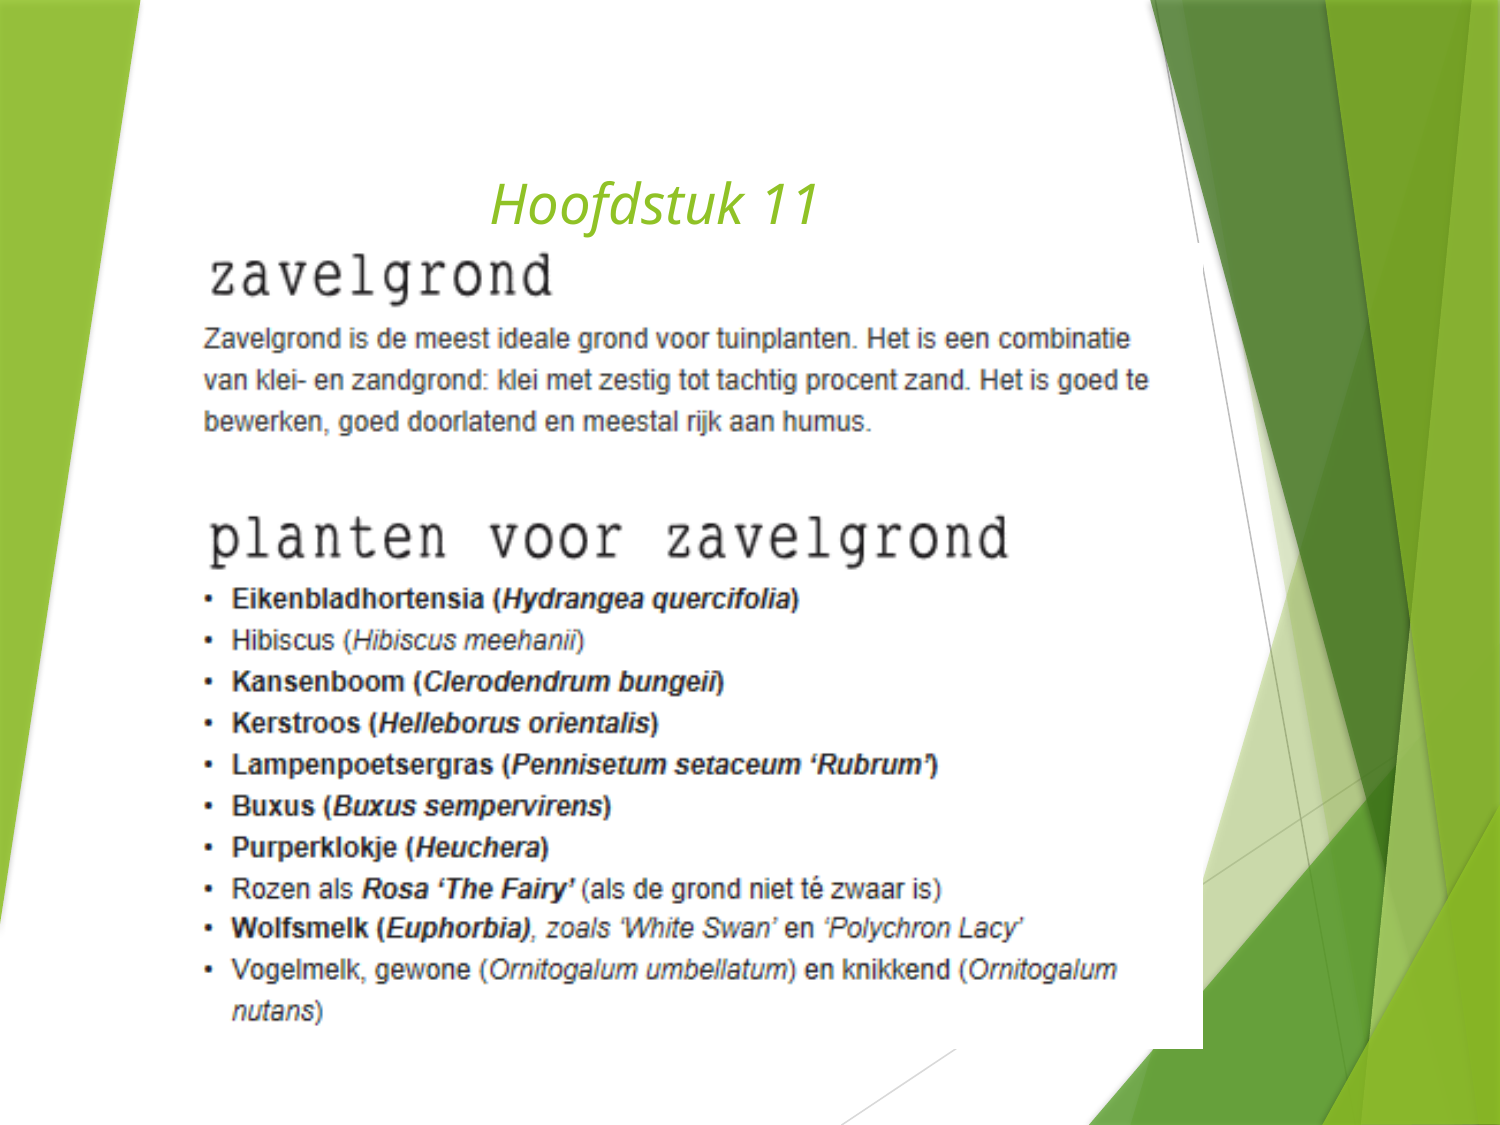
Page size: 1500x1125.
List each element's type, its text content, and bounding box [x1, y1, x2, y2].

title Hoofdstuk 11 [112, 101, 1199, 244]
picture [194, 242, 1203, 1050]
